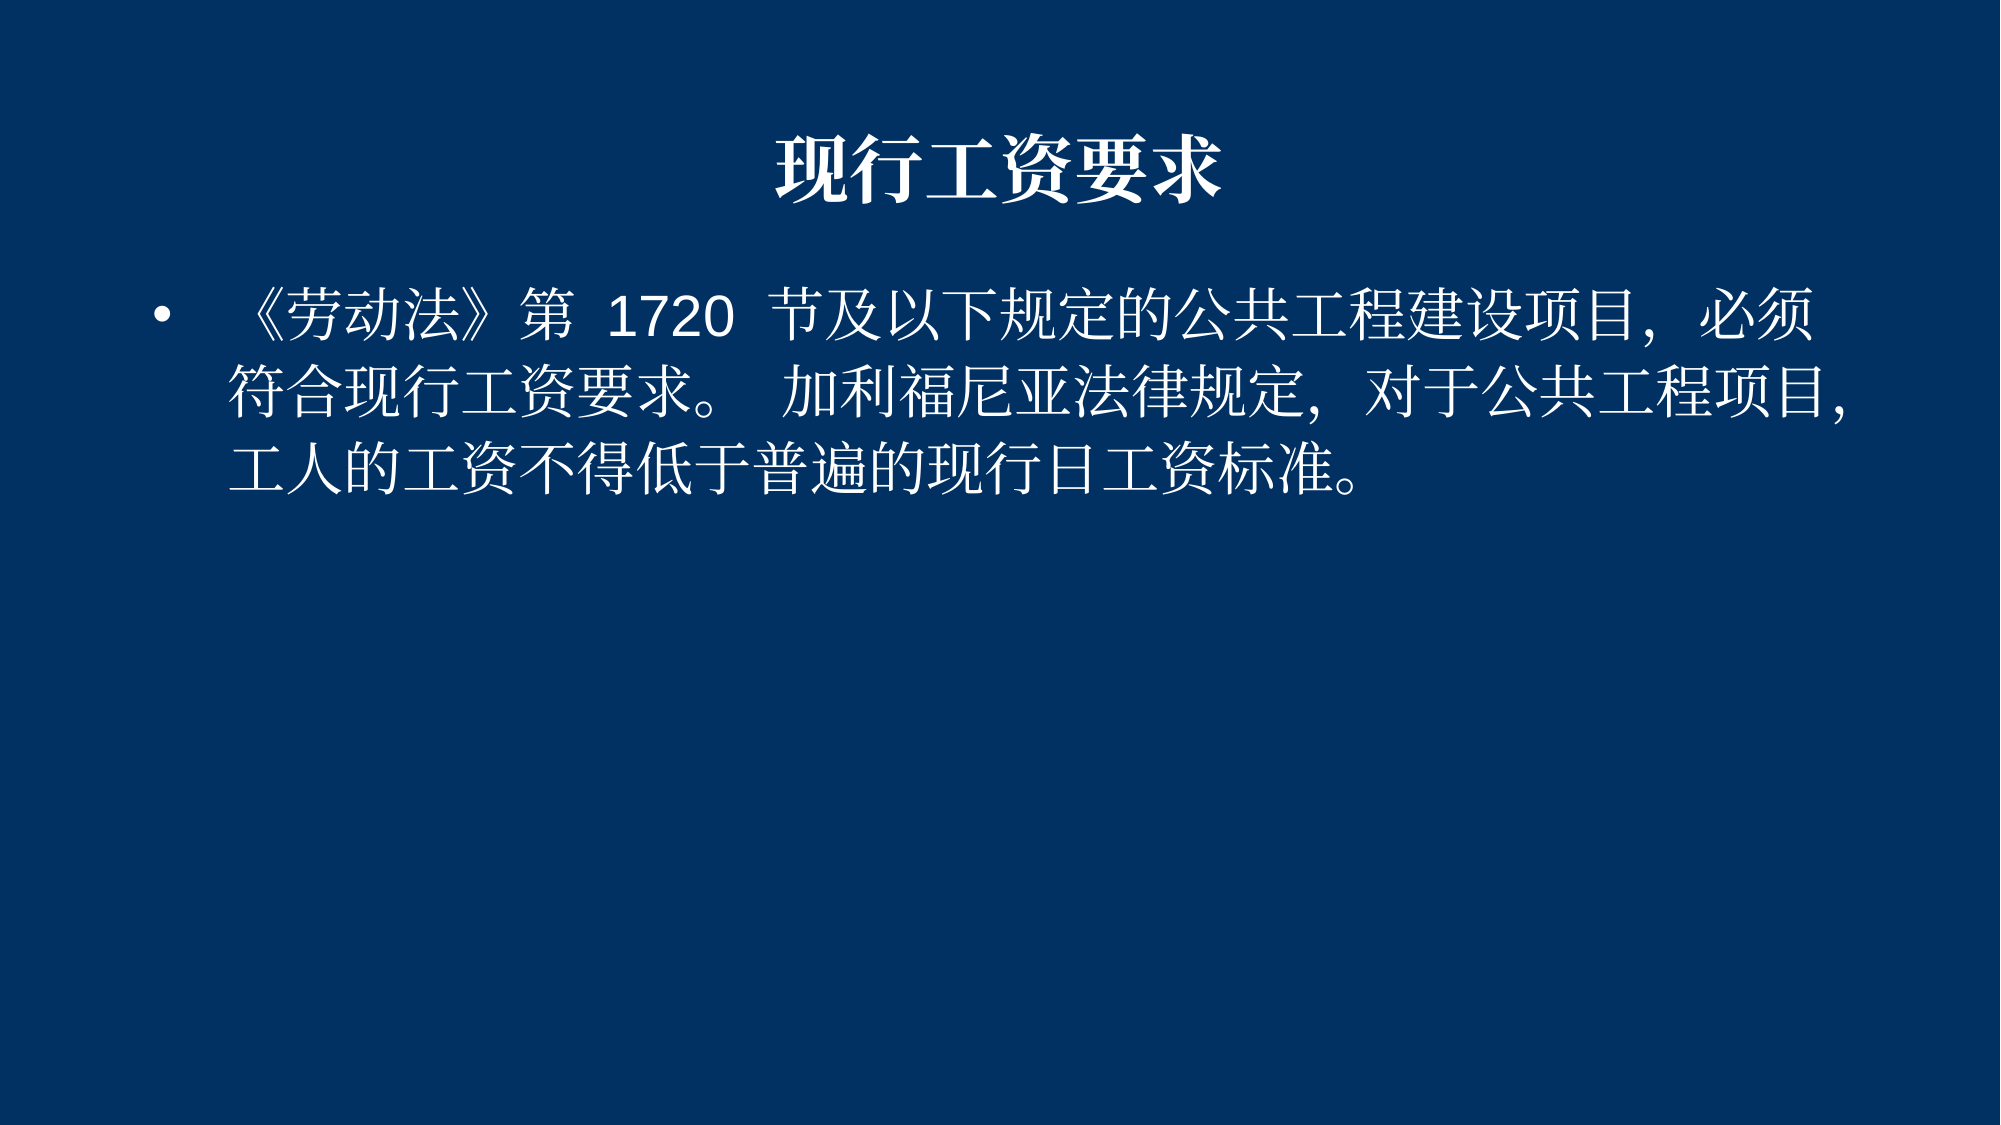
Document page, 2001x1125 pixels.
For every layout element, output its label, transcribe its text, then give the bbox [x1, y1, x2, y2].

list 《劳动法》第 1720 节及以下规定的公共工程建设项目，必须符合现行工资要求。 加利福尼亚法律规定，对于公共工程项目，工人的工资不得低于普遍的现行日工资标准。 [137, 263, 1863, 917]
title 现行工资要求 [137, 64, 1863, 263]
